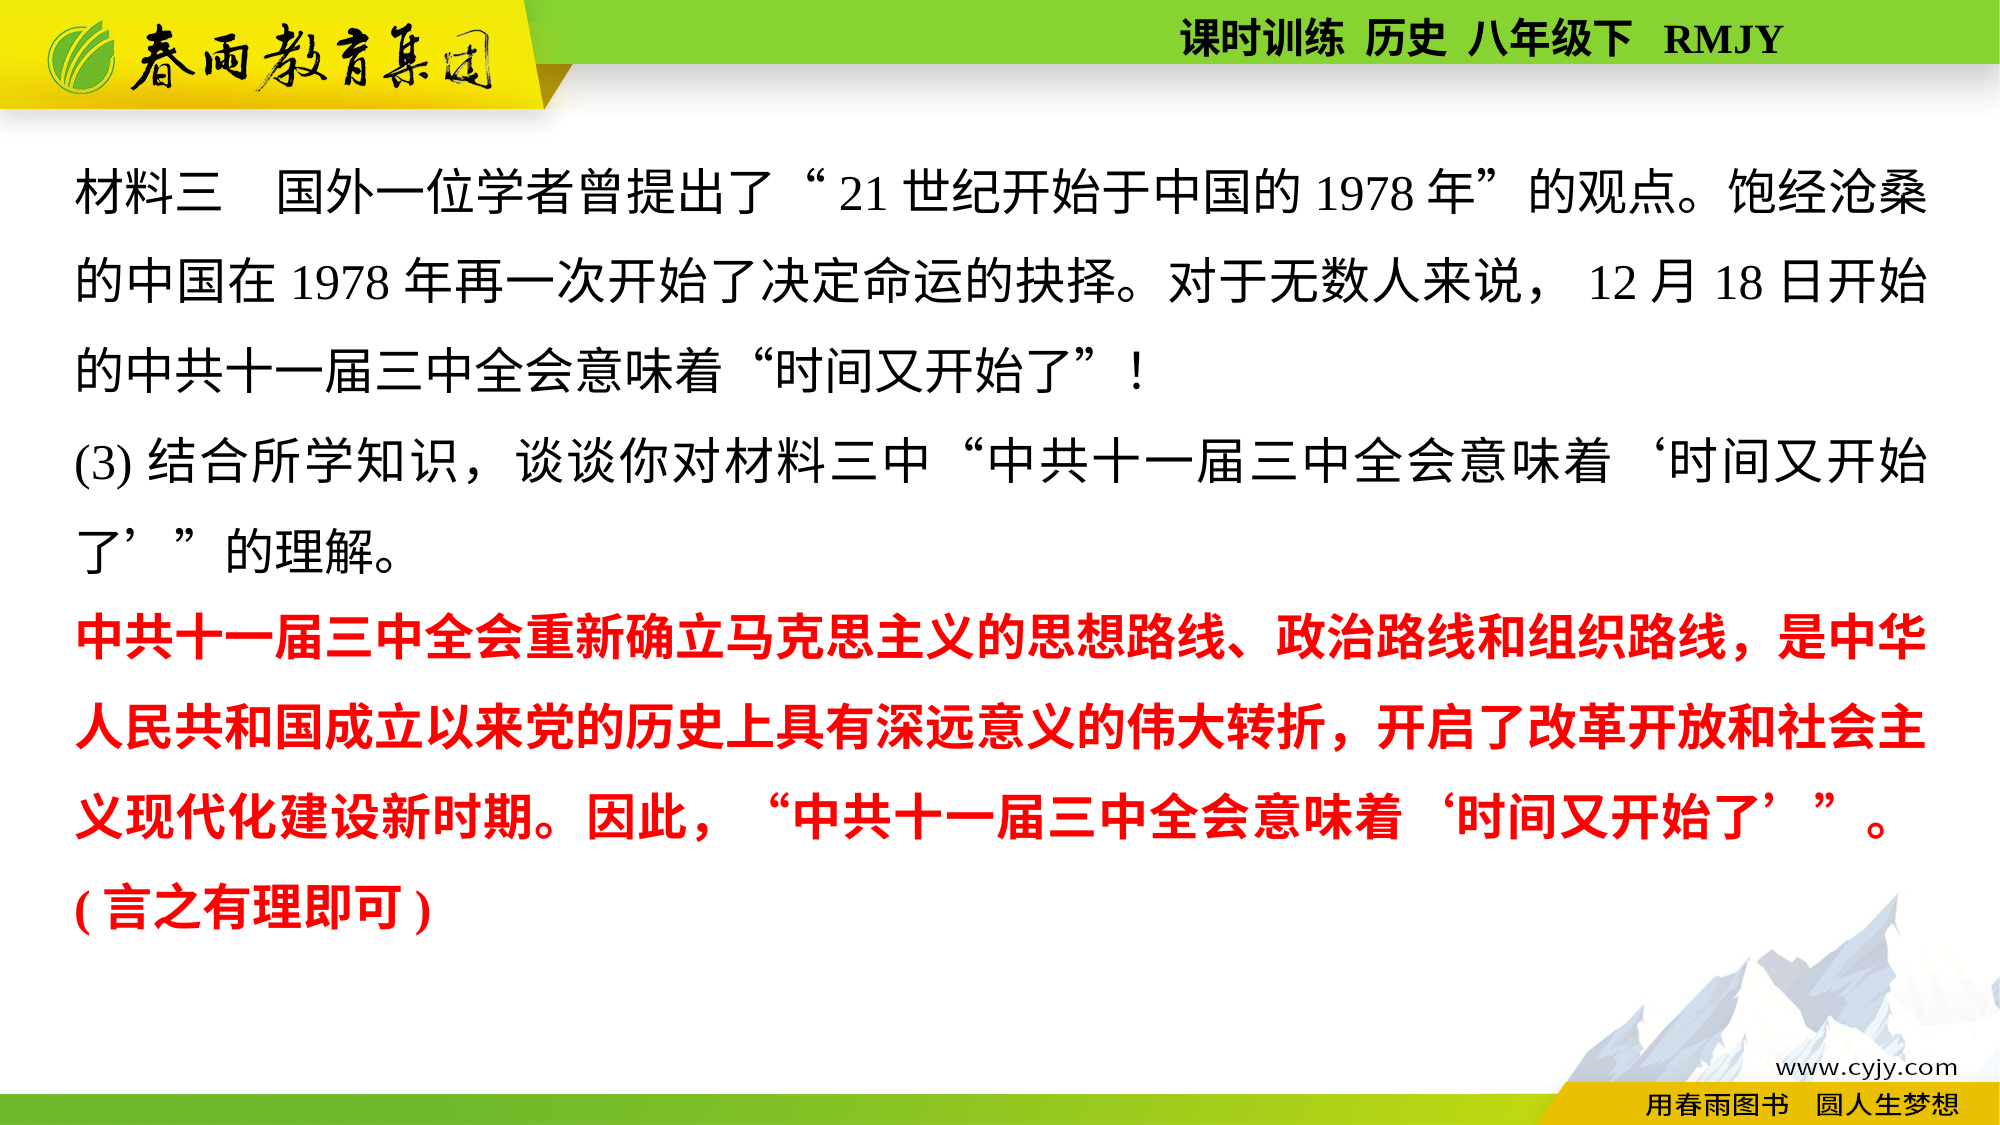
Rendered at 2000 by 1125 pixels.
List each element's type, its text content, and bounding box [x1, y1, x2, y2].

text_box 中共十一届三中全会重新确立马克思主义的思想路线、政治路线和组织路线，是中华人民共和国成立以来党的历史上具有深远意义的伟大转折，开启了改革开放和社会主义现代化建设新时期。因此，“中共十一届三中全会意味着‘时间又开始了’”。(言之有理即可) [59, 567, 1944, 943]
picture [0, 0, 2000, 1125]
list 材料三 国外一位学者曾提出了“21世纪开始于中国的1978年”的观点。饱经沧桑的中国在1978年再一次开始了决定命运的抉择。对于无数人来说，12月18日开始的中共十一届三中全会意味着“时间又开始了”！ (3)结合所学知识，谈谈你对材料三中“中共十一届三中全会意味着‘时间又开始了’”的理解。 [59, 122, 1944, 567]
